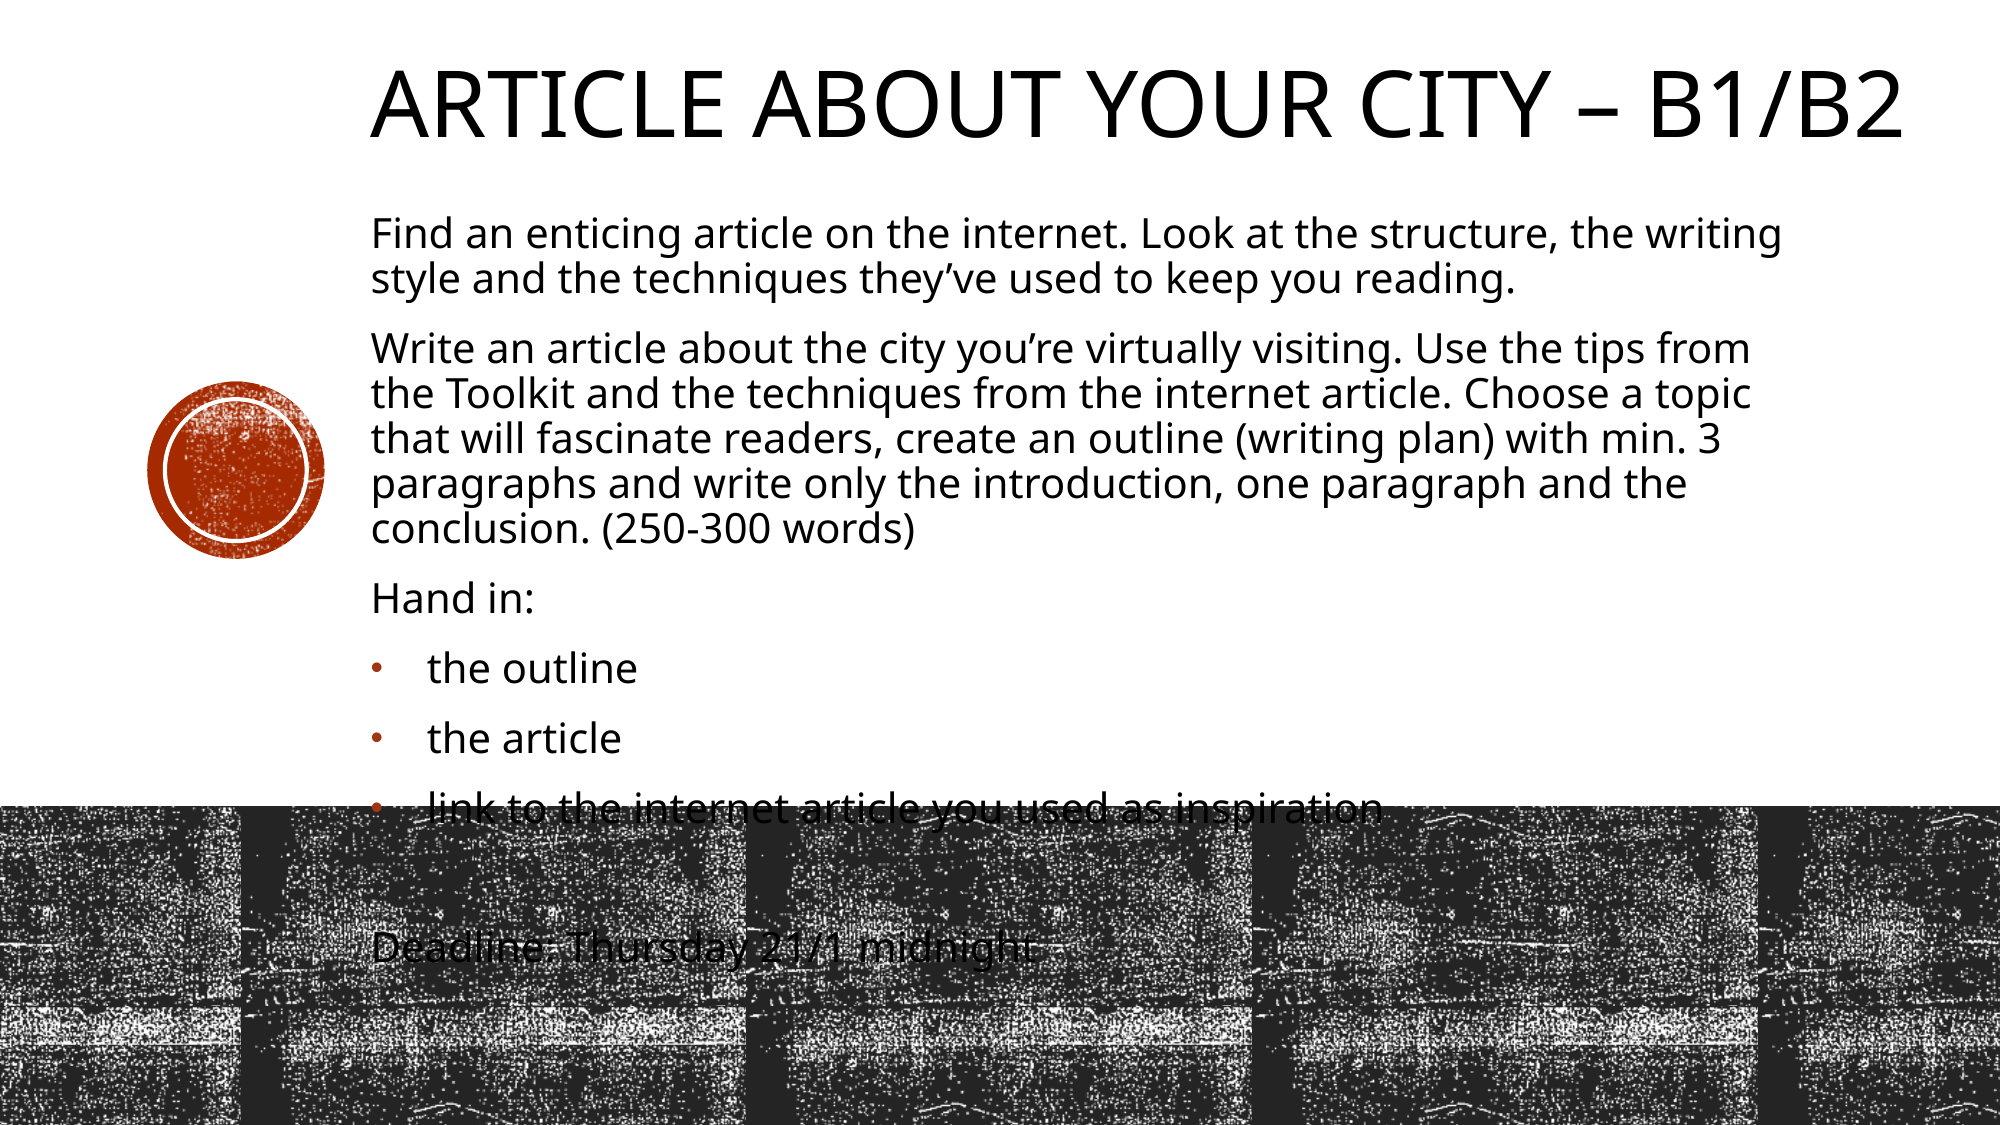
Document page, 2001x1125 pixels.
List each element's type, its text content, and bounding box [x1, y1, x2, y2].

title Article about your city – b1/b2 [355, 56, 1927, 166]
list Find an enticing article on the internet. Look at the structure, the writing style and the techniques they’ve used to keep you reading. Write an article about the city you’re virtually visiting. Use the tips from the Toolkit and the techniques from the internet article. Choose a topic that will fascinate readers, create an outline (writing plan) with min. 3 paragraphs and write only the introduction, one paragraph and the conclusion. (250-300 words) Hand in: the outline the article link to the internet article you used as inspiration Deadline: Thursday 21/1 midnight [355, 204, 1841, 733]
